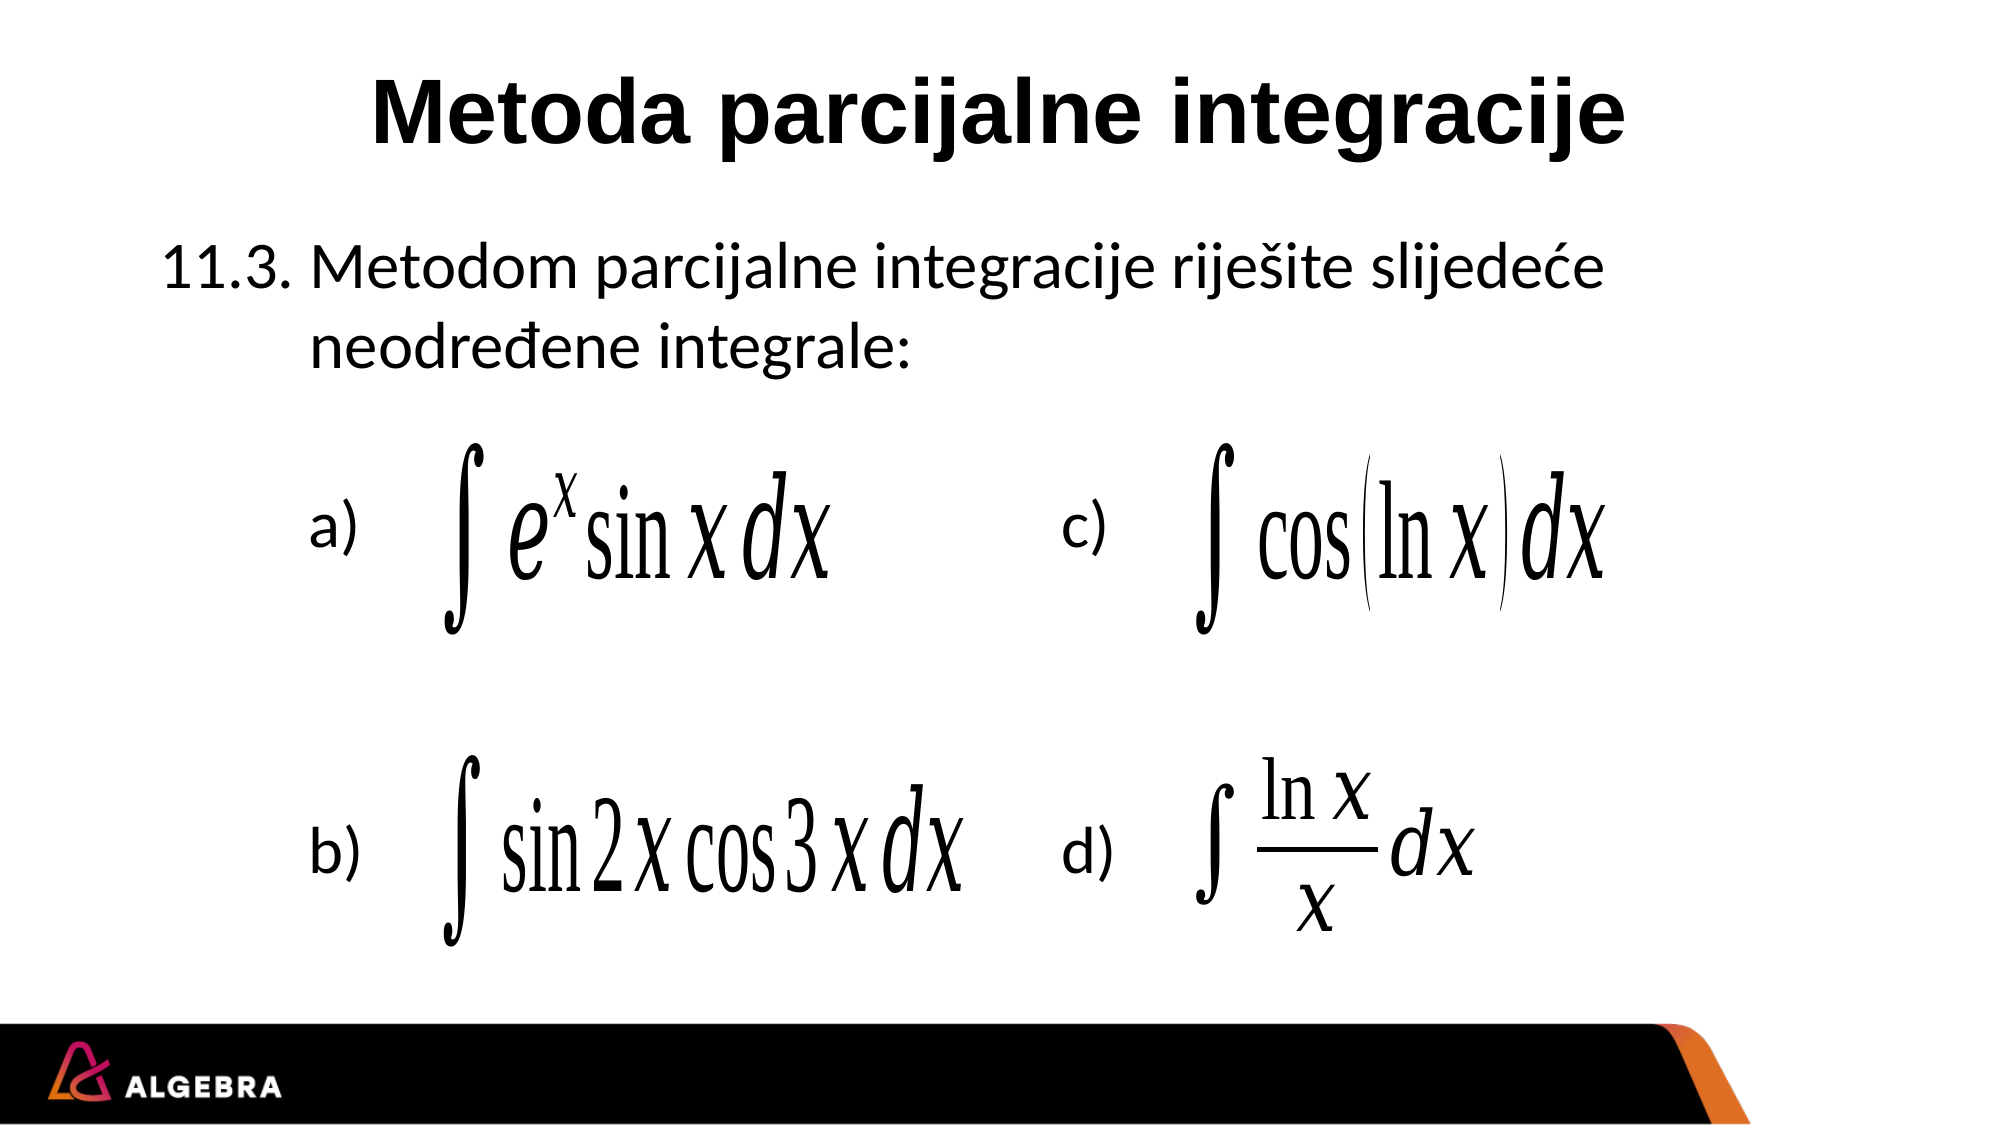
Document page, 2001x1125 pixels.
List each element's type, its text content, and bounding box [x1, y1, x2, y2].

text_box c) [1046, 473, 1158, 568]
text_box b) [294, 799, 406, 894]
text_box 11.3. Metodom parcijalne integracije riješite slijedeće neodređene integrale: [159, 222, 1838, 383]
title Metoda parcijalne integracije [137, 4, 1863, 223]
text_box a) [294, 473, 406, 568]
picture [0, 1023, 1958, 1125]
text_box d) [1046, 799, 1158, 894]
